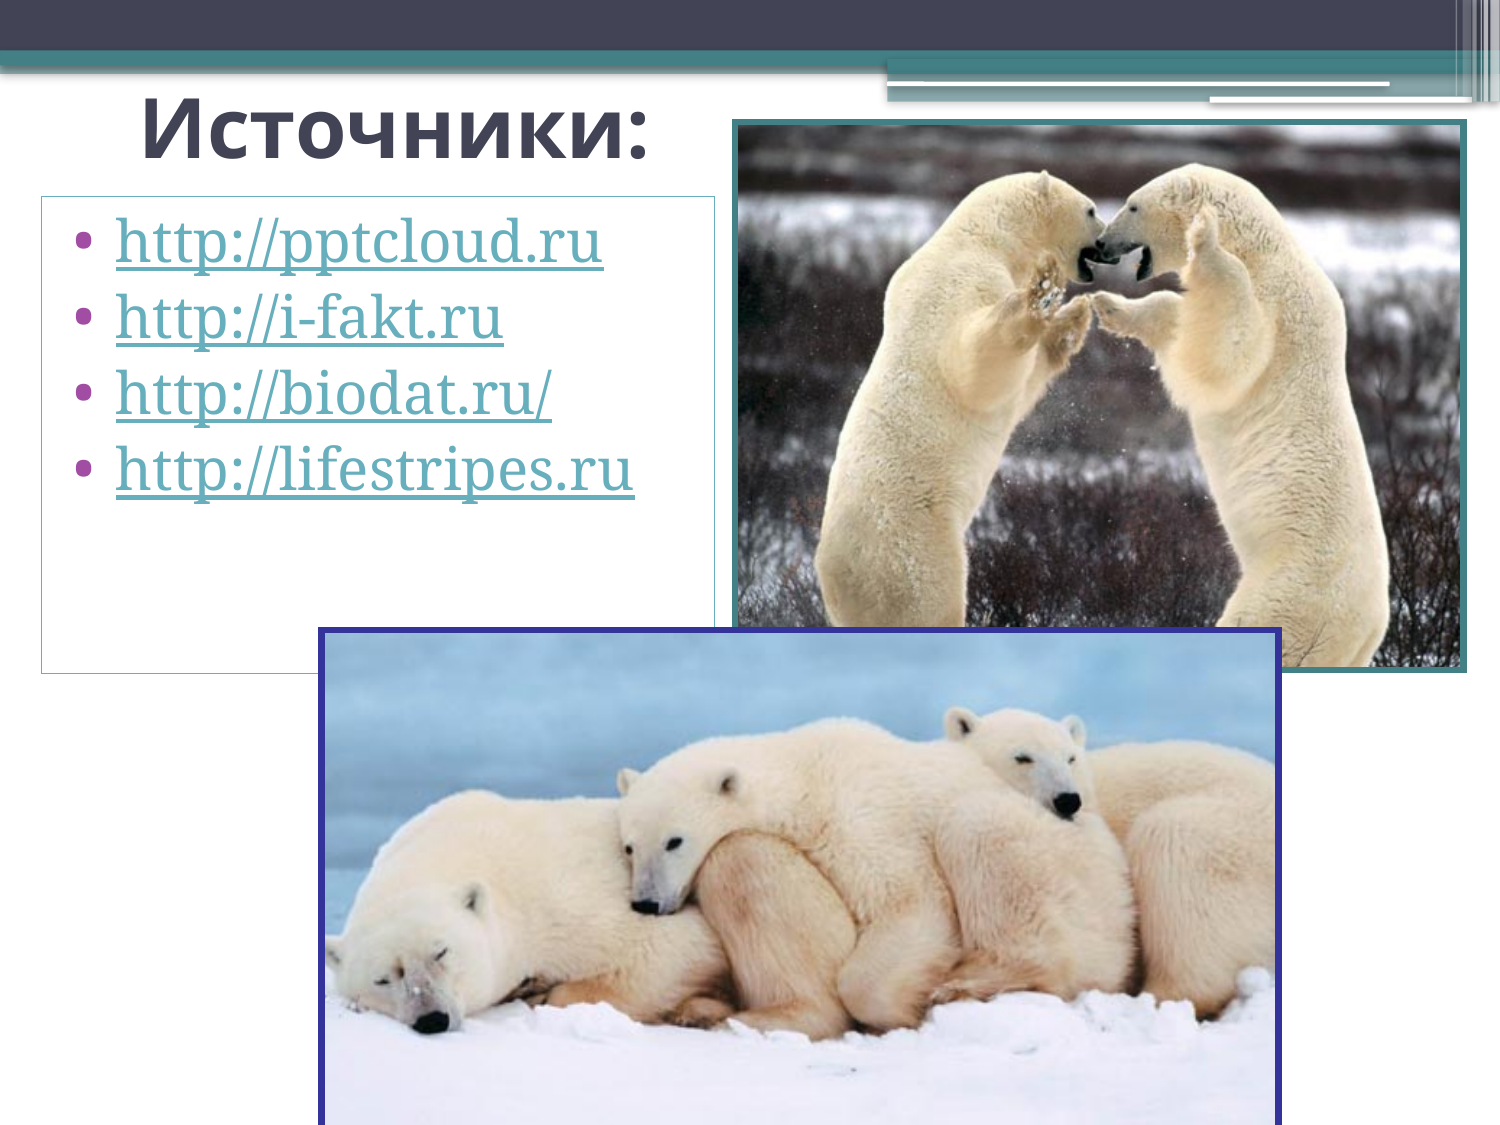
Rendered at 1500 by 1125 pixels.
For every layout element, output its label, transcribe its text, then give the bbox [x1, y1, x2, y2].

list http://pptcloud.ru http://i-fakt.ru http://biodat.ru/ http://lifestripes.ru [41, 196, 715, 674]
picture [324, 125, 1461, 1125]
title Источники: [123, 31, 693, 196]
